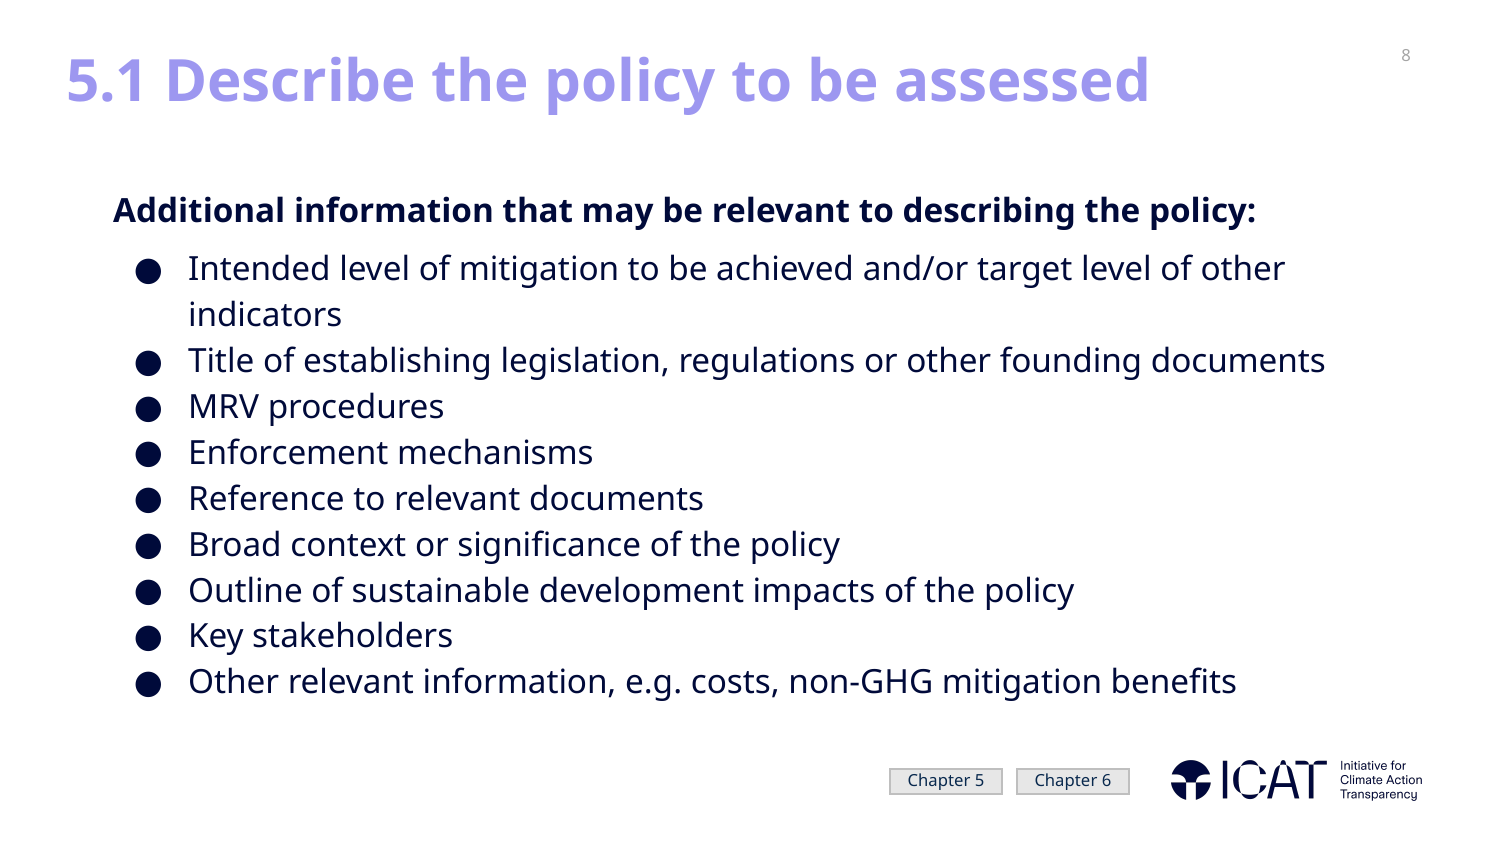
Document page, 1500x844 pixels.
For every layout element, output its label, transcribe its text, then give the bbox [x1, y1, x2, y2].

picture [1171, 724, 1459, 835]
text_box [890, 769, 1002, 795]
title 5.1 Describe the policy to be assessed [51, 35, 1449, 130]
text_box [1018, 769, 1131, 795]
text_box Additional information that may be relevant to describing the policy: Intended level of mitigation to be achieved and/or target level of other indicators Title of establishing legislation, regulations or other founding documents MRV procedures Enforcement mechanisms Reference to relevant documents Broad context or significance of the policy Outline of sustainable development impacts of the policy Key stakeholders Other relevant information, e.g. costs, non-GHG mitigation benefits [98, 168, 1411, 716]
